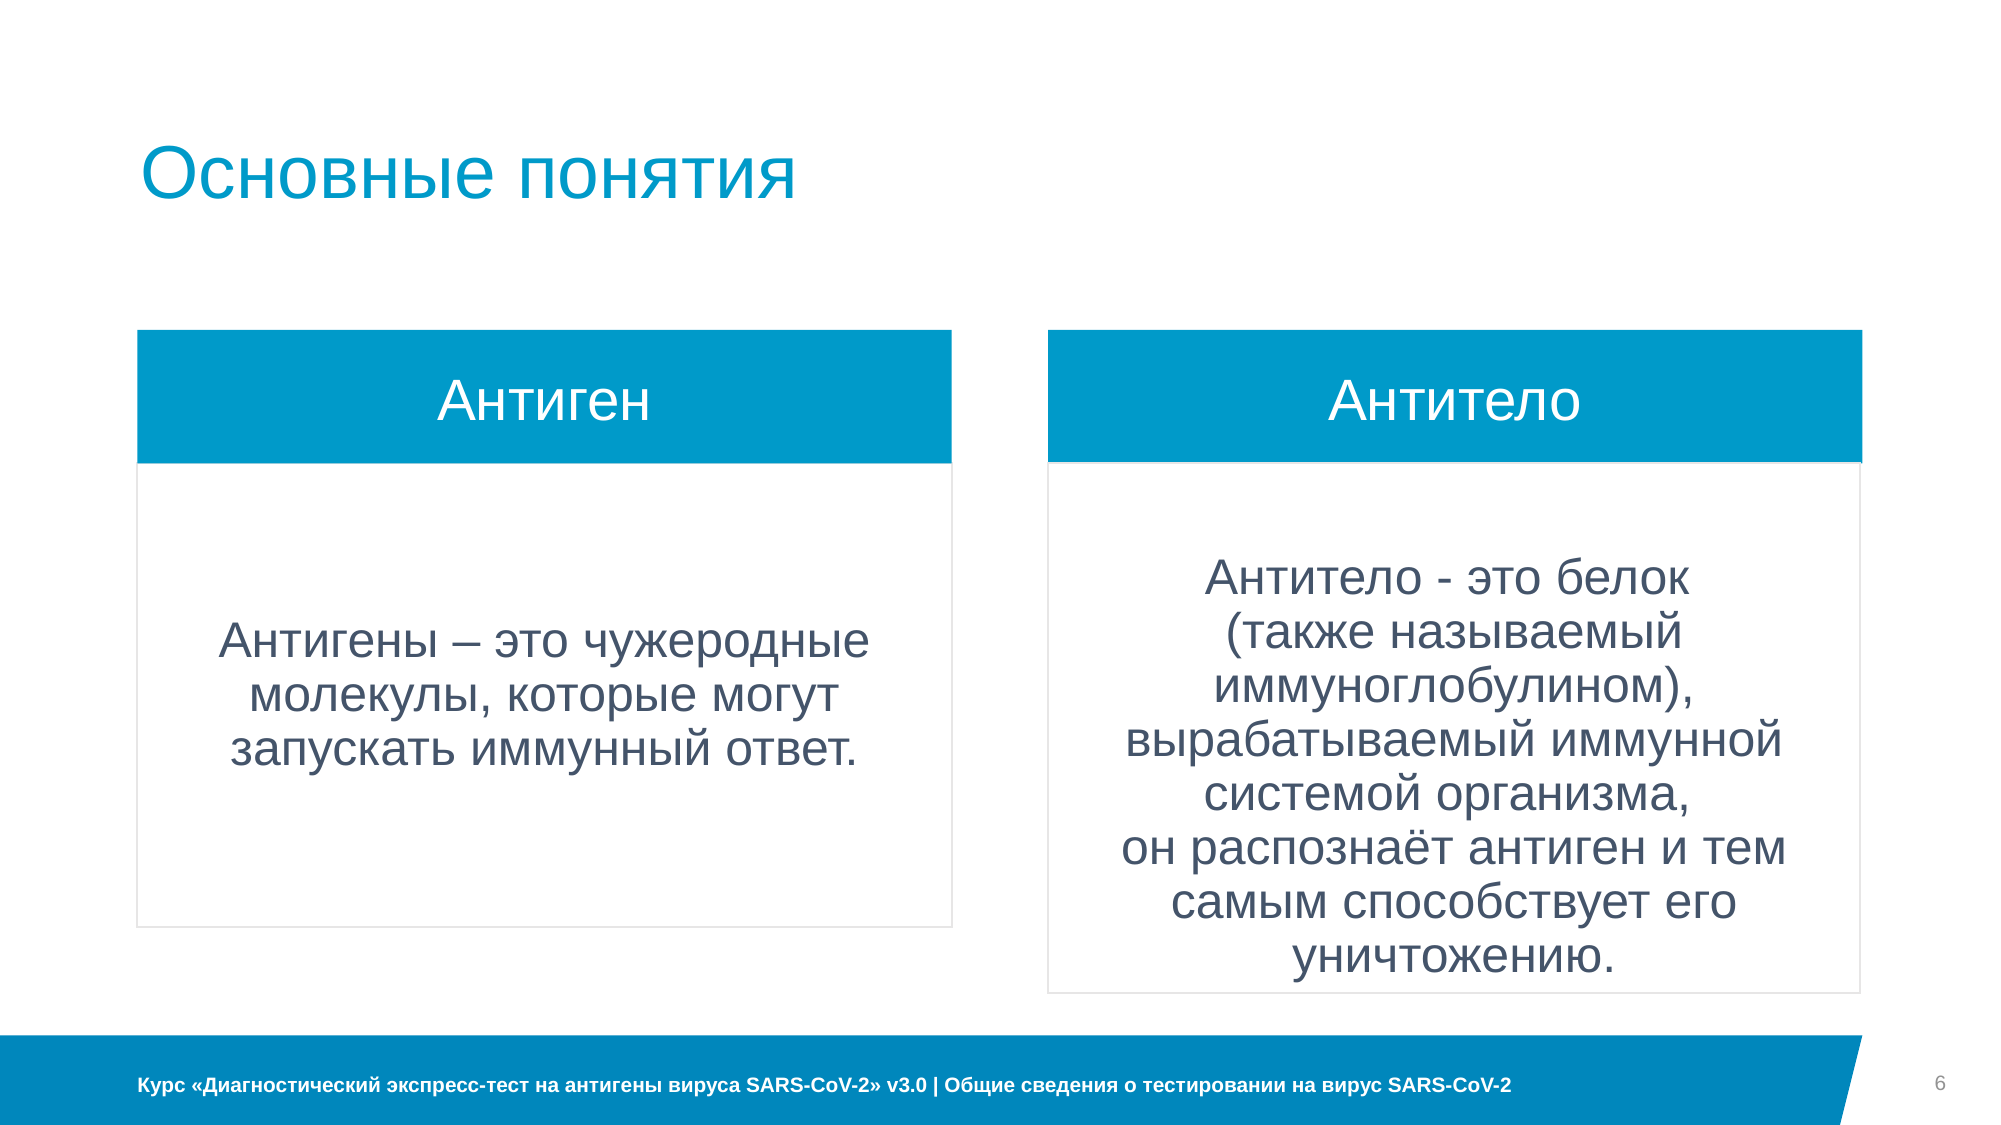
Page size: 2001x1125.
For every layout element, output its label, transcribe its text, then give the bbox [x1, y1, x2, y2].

text_box Антиген [136, 329, 953, 464]
text_box Антитело - это белок (также называемый иммуноглобулином), вырабатываемый иммунной системой организма, он распознаёт антиген и тем самым способствует его уничтожению. [1047, 462, 1861, 994]
footer Курс «Диагностический экспресс-тест на антигены вируса SARS-CoV-2» v3.0 | Общие сведения о тестировании на вирус SARS-CoV-2 [137, 1042, 1682, 1125]
text_box Антигены – это чужеродные молекулы, которые могут запускать иммунный ответ. [136, 464, 953, 928]
text_box Антитело [1047, 329, 1864, 464]
title Основные понятия [140, 59, 1866, 215]
slide_number 6 [1862, 1035, 1947, 1125]
